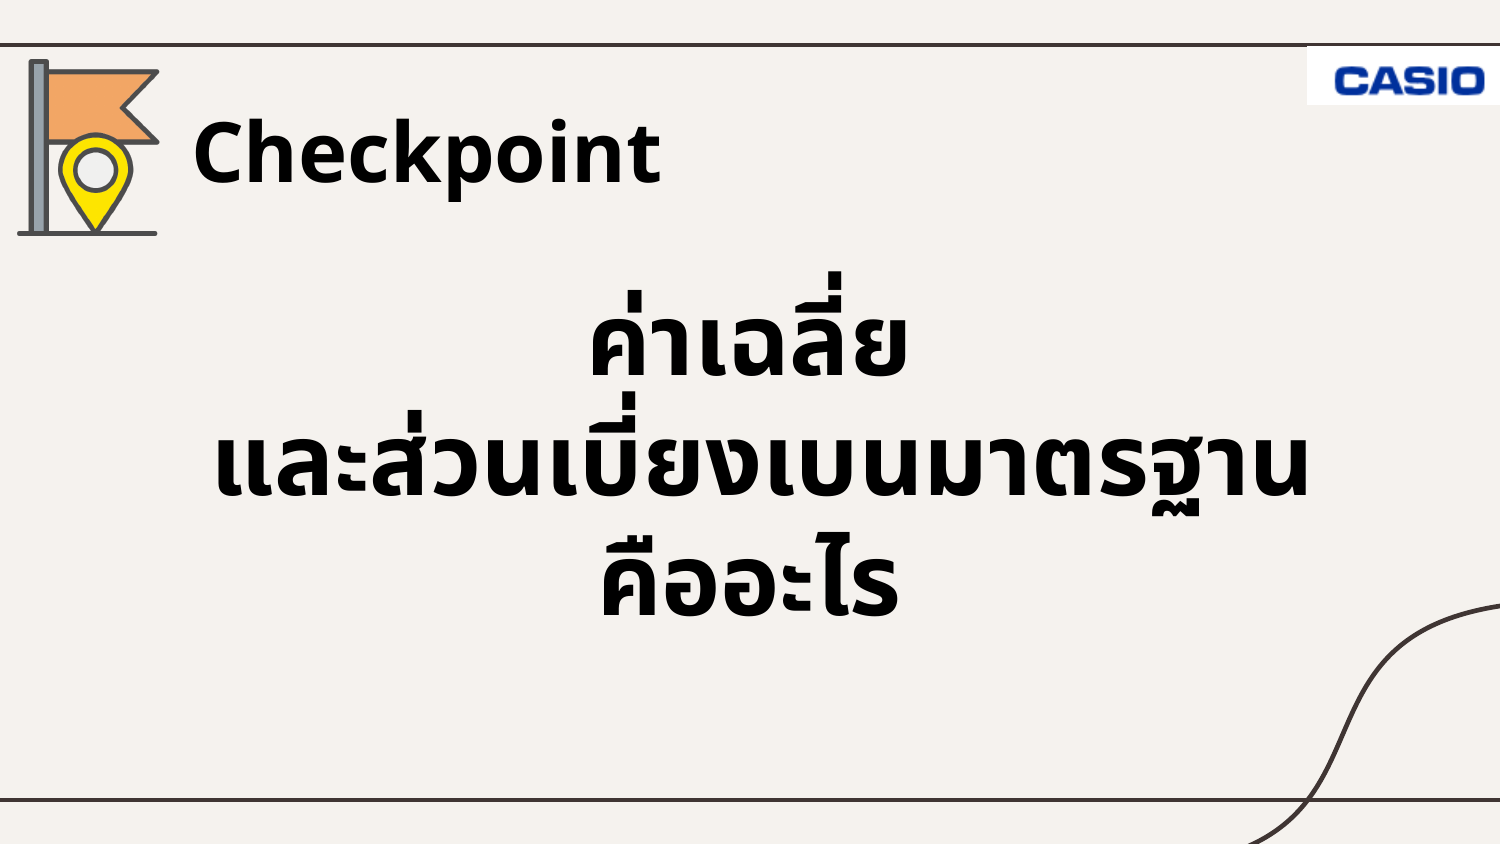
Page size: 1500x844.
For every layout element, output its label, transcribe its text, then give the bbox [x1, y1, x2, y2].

picture [1307, 46, 1500, 105]
picture [0, 59, 177, 237]
text_box Checkpoint [181, 84, 1155, 179]
text_box ค่าเฉลี่ย และส่วนเบี่ยงเบนมาตรฐาน คืออะไร [0, 260, 1500, 663]
